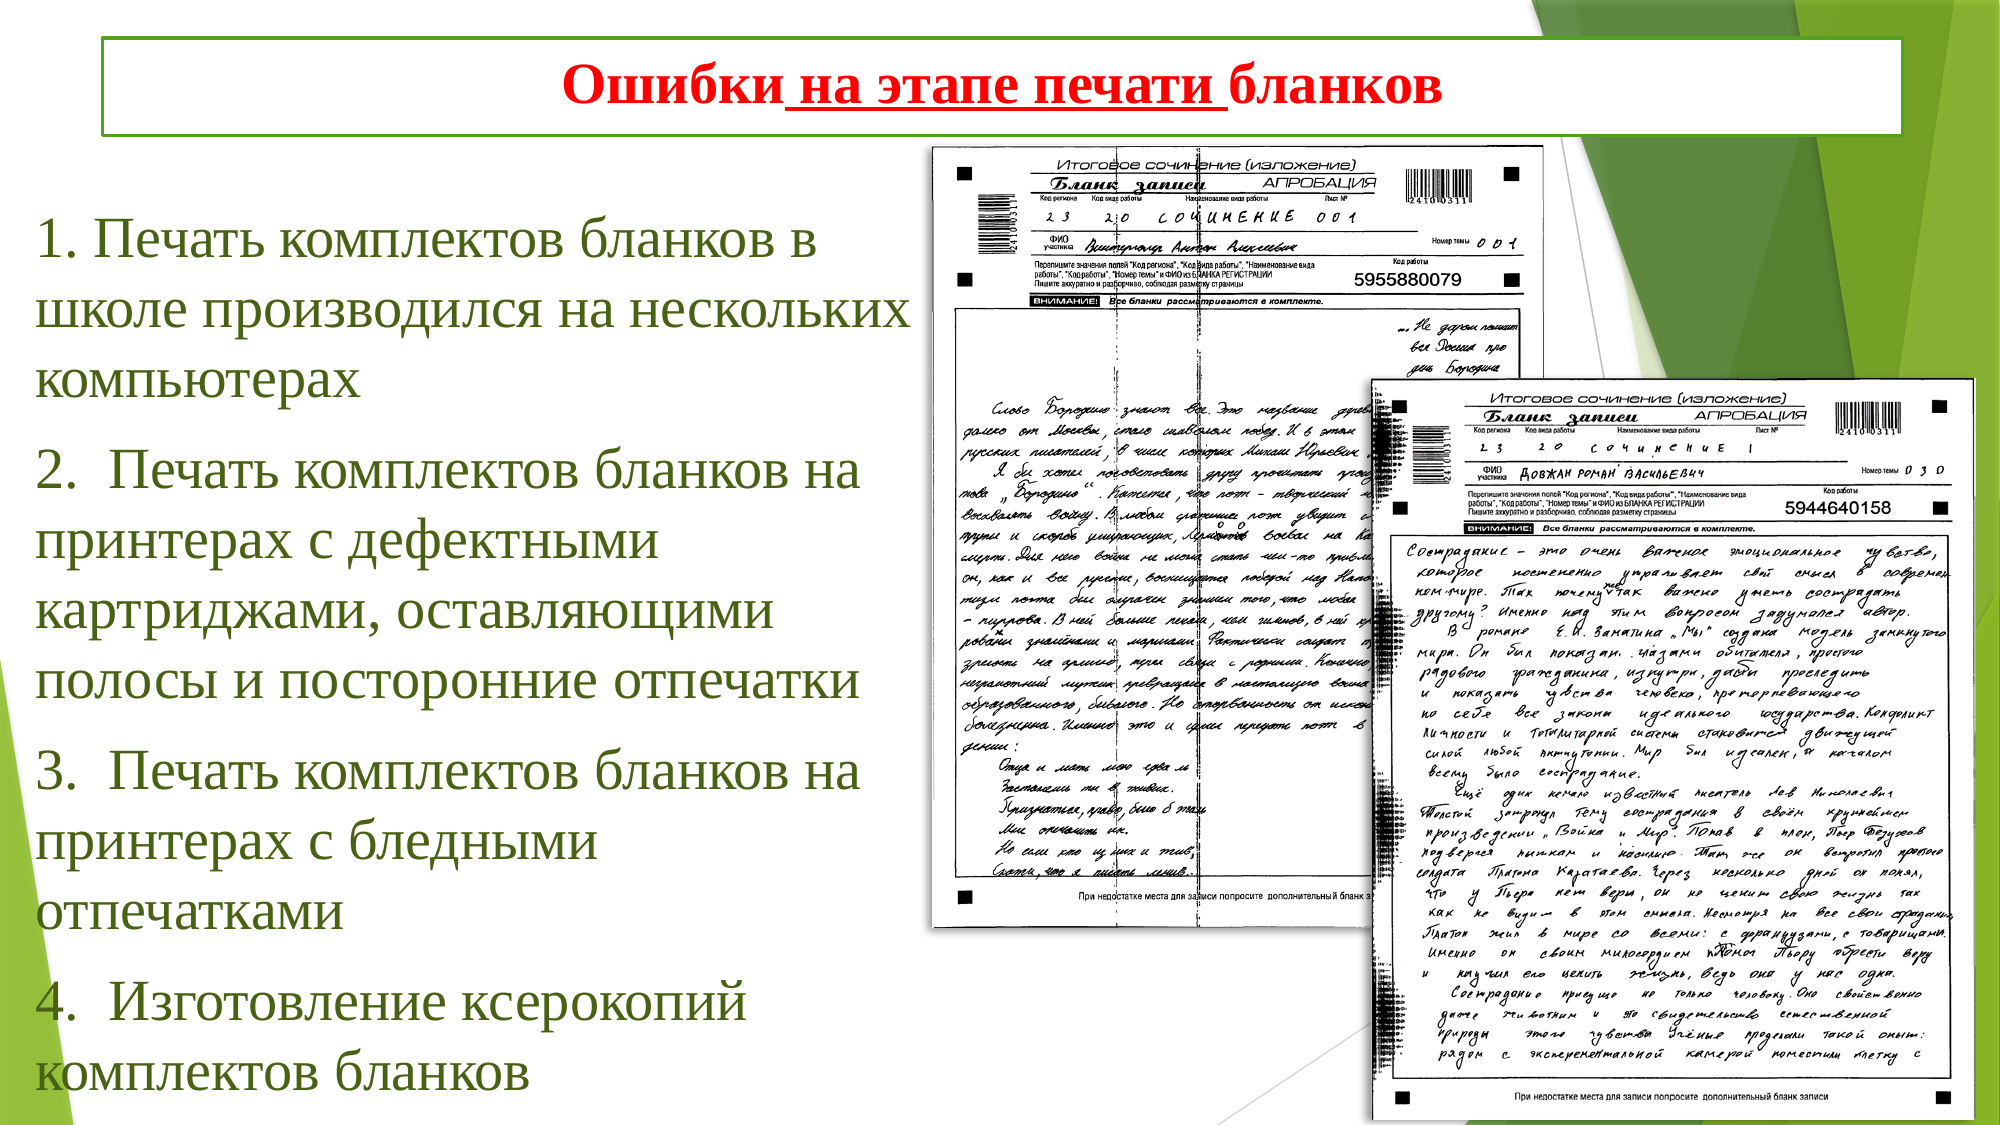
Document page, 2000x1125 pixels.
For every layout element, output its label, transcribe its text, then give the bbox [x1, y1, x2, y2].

list 1. Печать комплектов бланков в школе производился на нескольких компьютерах 2. Печать комплектов бланков на принтерах с дефектными картриджами, оставляющими полосы и посторонние отпечатки 3. Печать комплектов бланков на принтерах с бледными отпечатками 4. Изготовление ксерокопий комплектов бланков [20, 192, 933, 1078]
title Ошибки на этапе печати бланков [101, 36, 1904, 137]
picture [932, 145, 1977, 1121]
